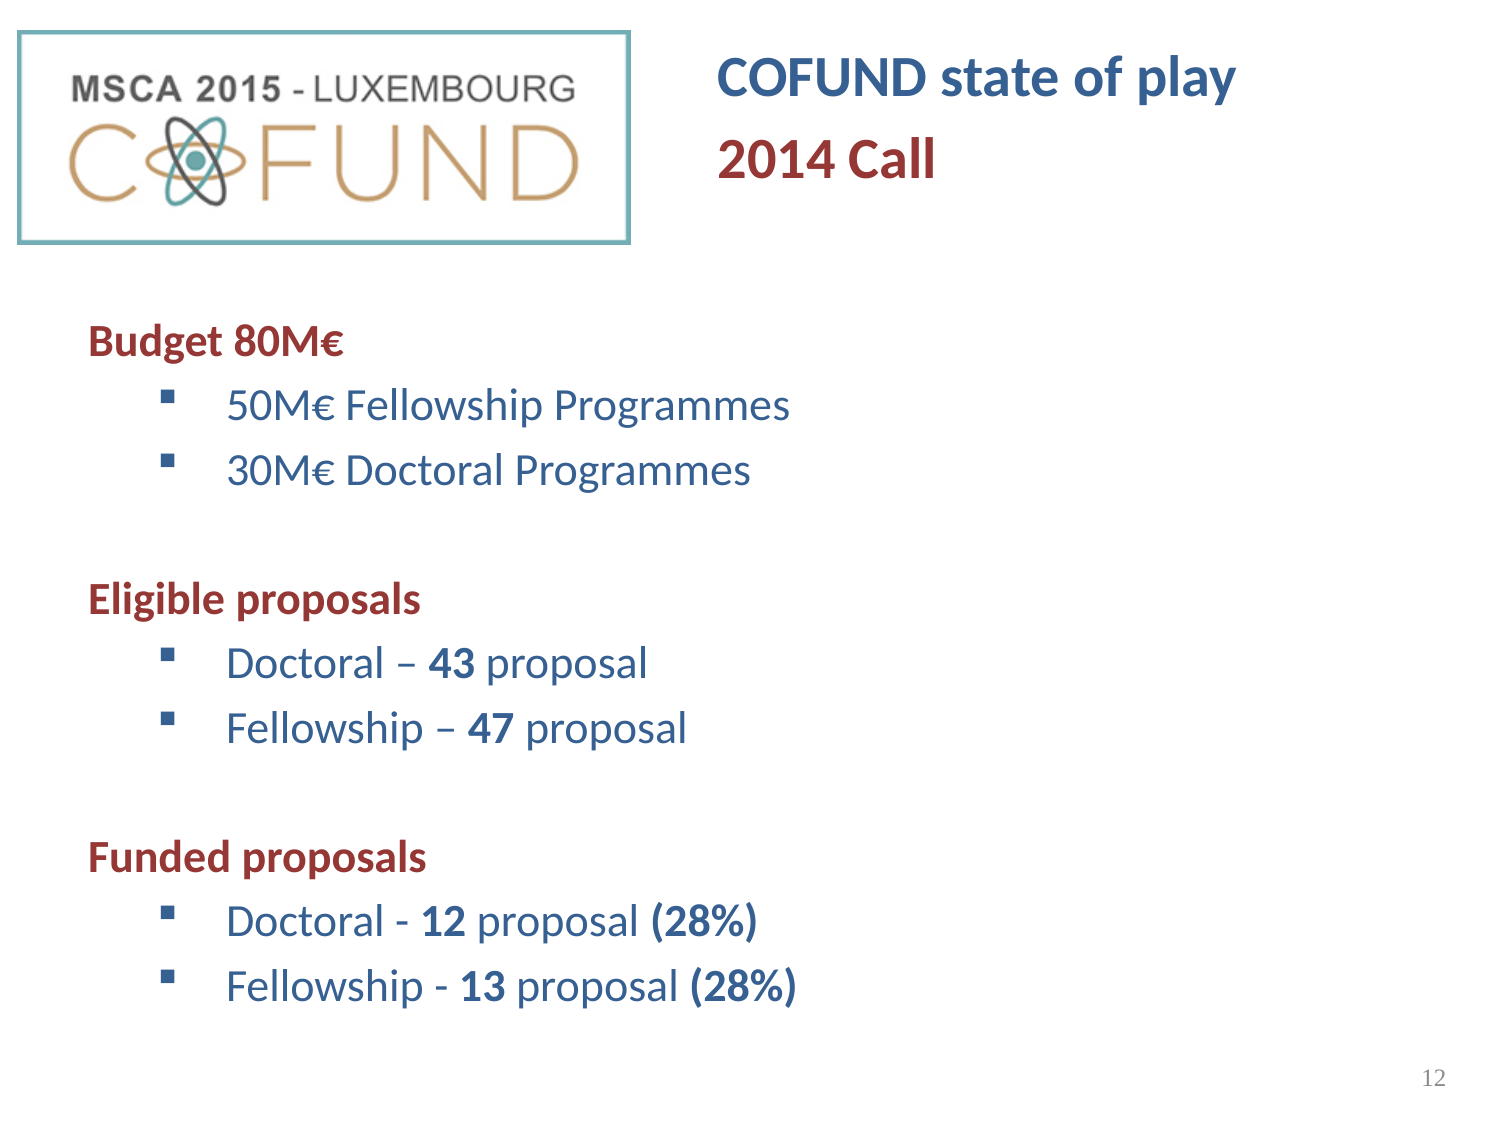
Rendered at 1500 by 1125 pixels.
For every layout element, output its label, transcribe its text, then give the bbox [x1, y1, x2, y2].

picture [17, 30, 631, 246]
text_box COFUND state of play 2014 Call [702, 30, 1483, 245]
subtitle Budget 80M€ 50M€ Fellowship Programmes 30M€ Doctoral Programmes Eligible proposals Doctoral – 43 proposal Fellowship – 47 proposal Funded proposals Doctoral - 12 proposal (28%) Fellowship - 13 proposal (28%) [73, 302, 1497, 1024]
footer 12 [986, 1046, 1462, 1107]
